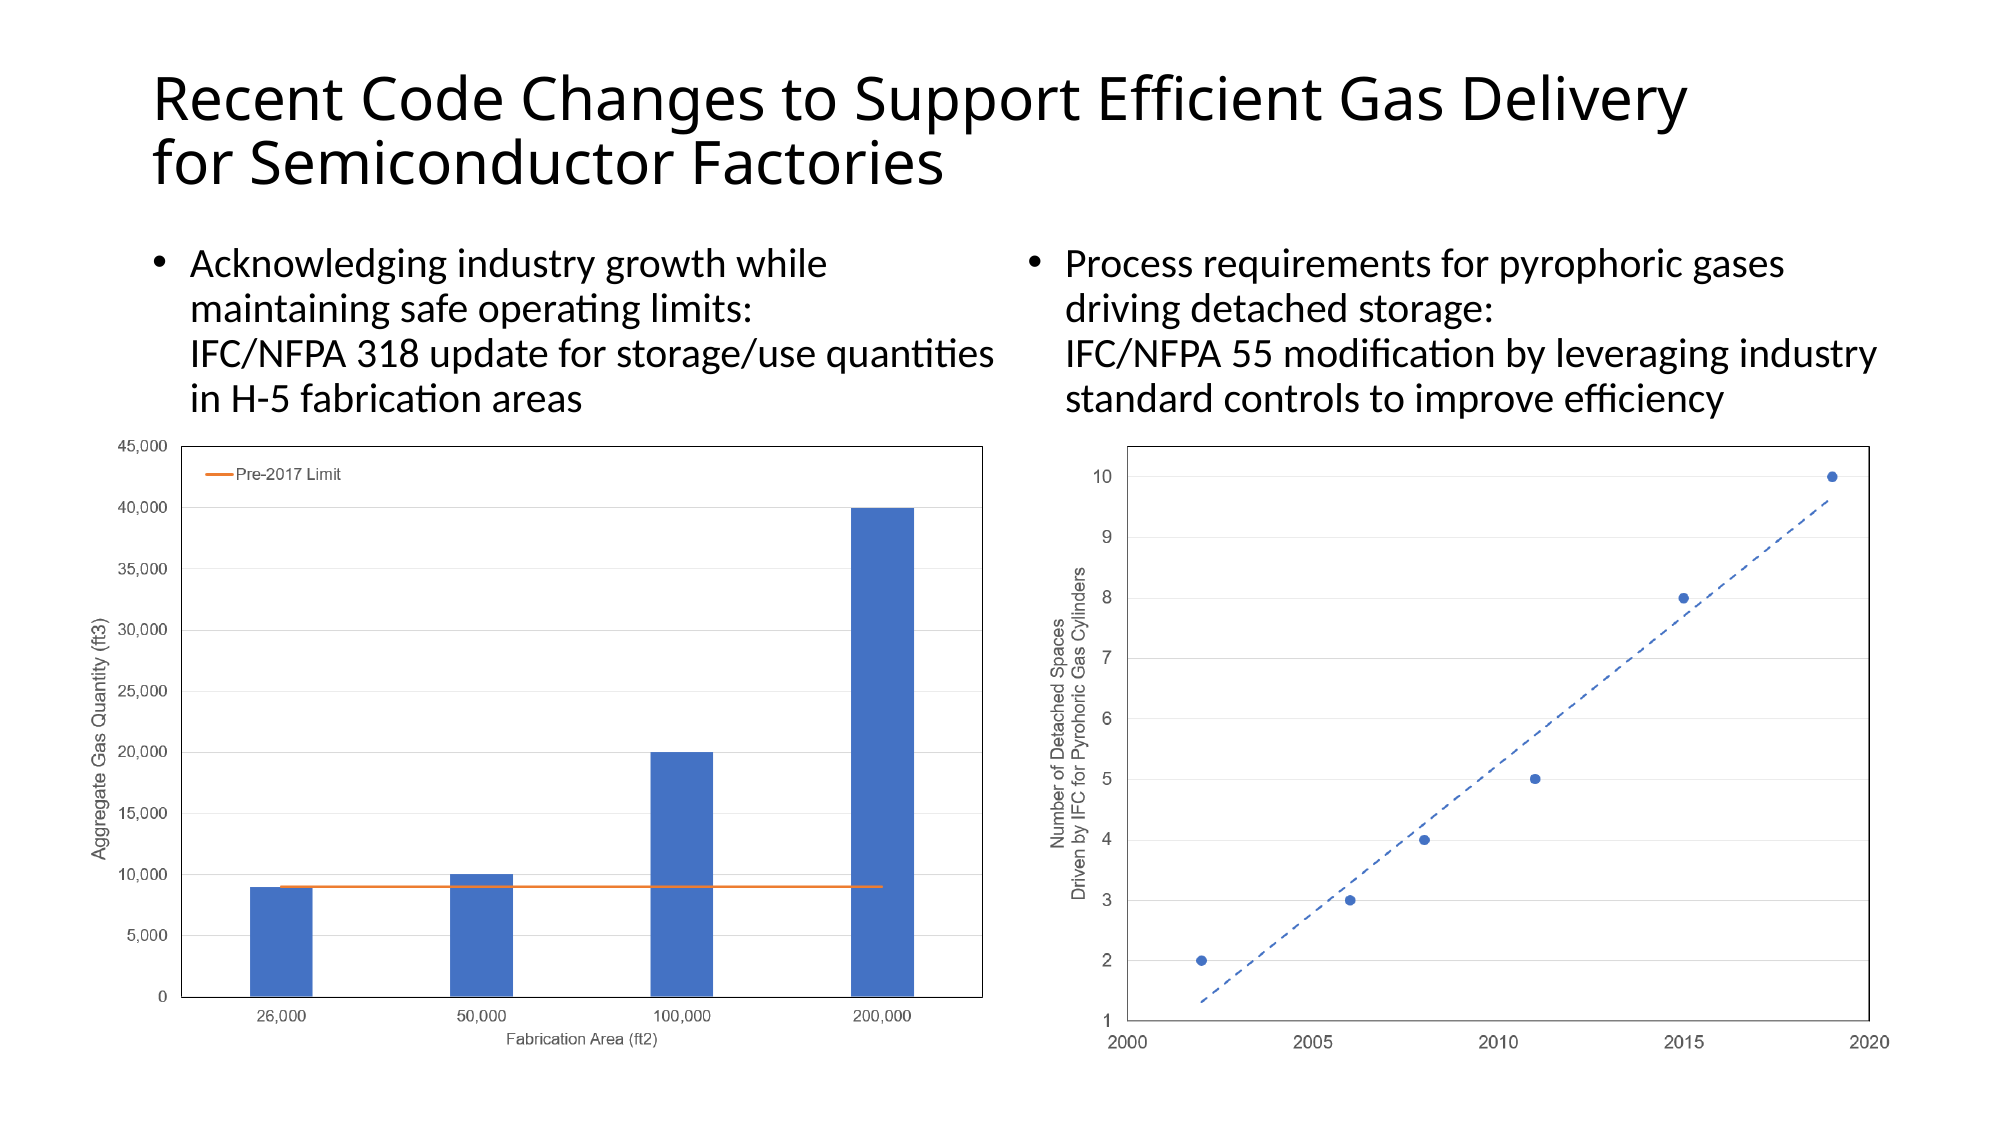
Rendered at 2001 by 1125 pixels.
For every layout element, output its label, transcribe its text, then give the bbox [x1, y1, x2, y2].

picture [1046, 439, 1894, 1056]
list Process requirements for pyrophoric gases driving detached storage: IFC/NFPA 55 modification by leveraging industry standard controls to improve efficiency [1012, 233, 1894, 1014]
title Recent Code Changes to Support Efficient Gas Delivery for Semiconductor Factories [137, 59, 1863, 207]
list Acknowledging industry growth while maintaining safe operating limits: IFC/NFPA 318 update for storage/use quantities in H-5 fabrication areas [137, 233, 1012, 1014]
picture [82, 432, 988, 1056]
